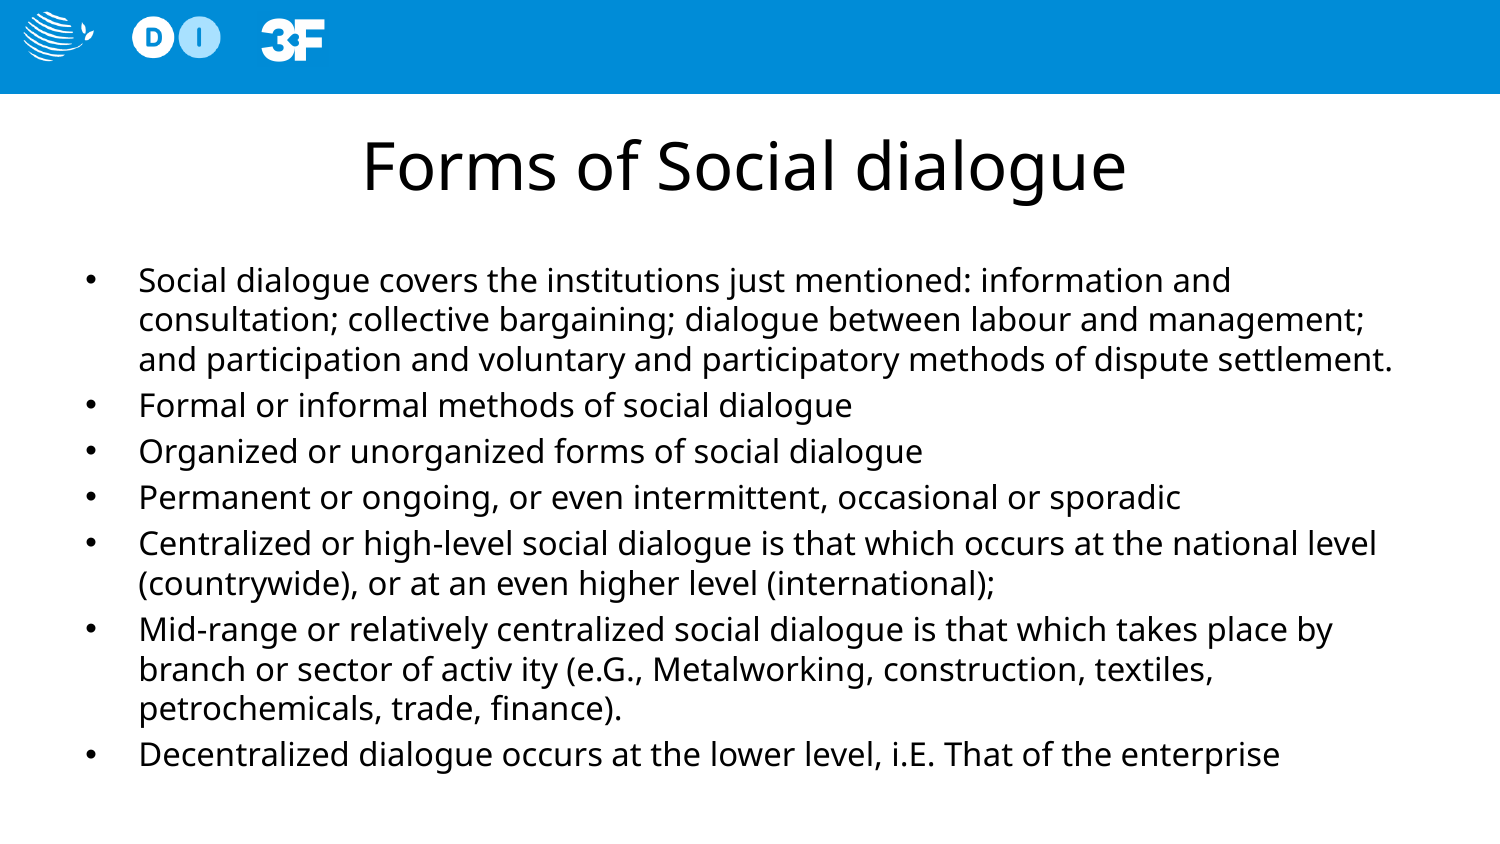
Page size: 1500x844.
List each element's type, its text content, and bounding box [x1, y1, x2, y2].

list Social dialogue covers the institutions just mentioned: information and consultation; collective bargaining; dialogue between labour and management; and participation and voluntary and participatory methods of dispute settlement. Formal or informal methods of social dialogue Organized or unorganized forms of social dialogue Permanent or ongoing, or even intermittent, occasional or sporadic Centralized or high-level social dialogue is that which occurs at the national level (countrywide), or at an even higher level (international); Mid-range or relatively centralized social dialogue is that which takes place by branch or sector of activ ity (e.G., Metalworking, construction, textiles, petrochemicals, trade, ﬁnance). Decentralized dialogue occurs at the lower level, i.E. That of the enterprise [70, 251, 1421, 809]
picture [23, 0, 94, 71]
picture [263, 19, 324, 61]
title Forms of Social dialogue [70, 93, 1421, 235]
picture [128, 11, 223, 63]
